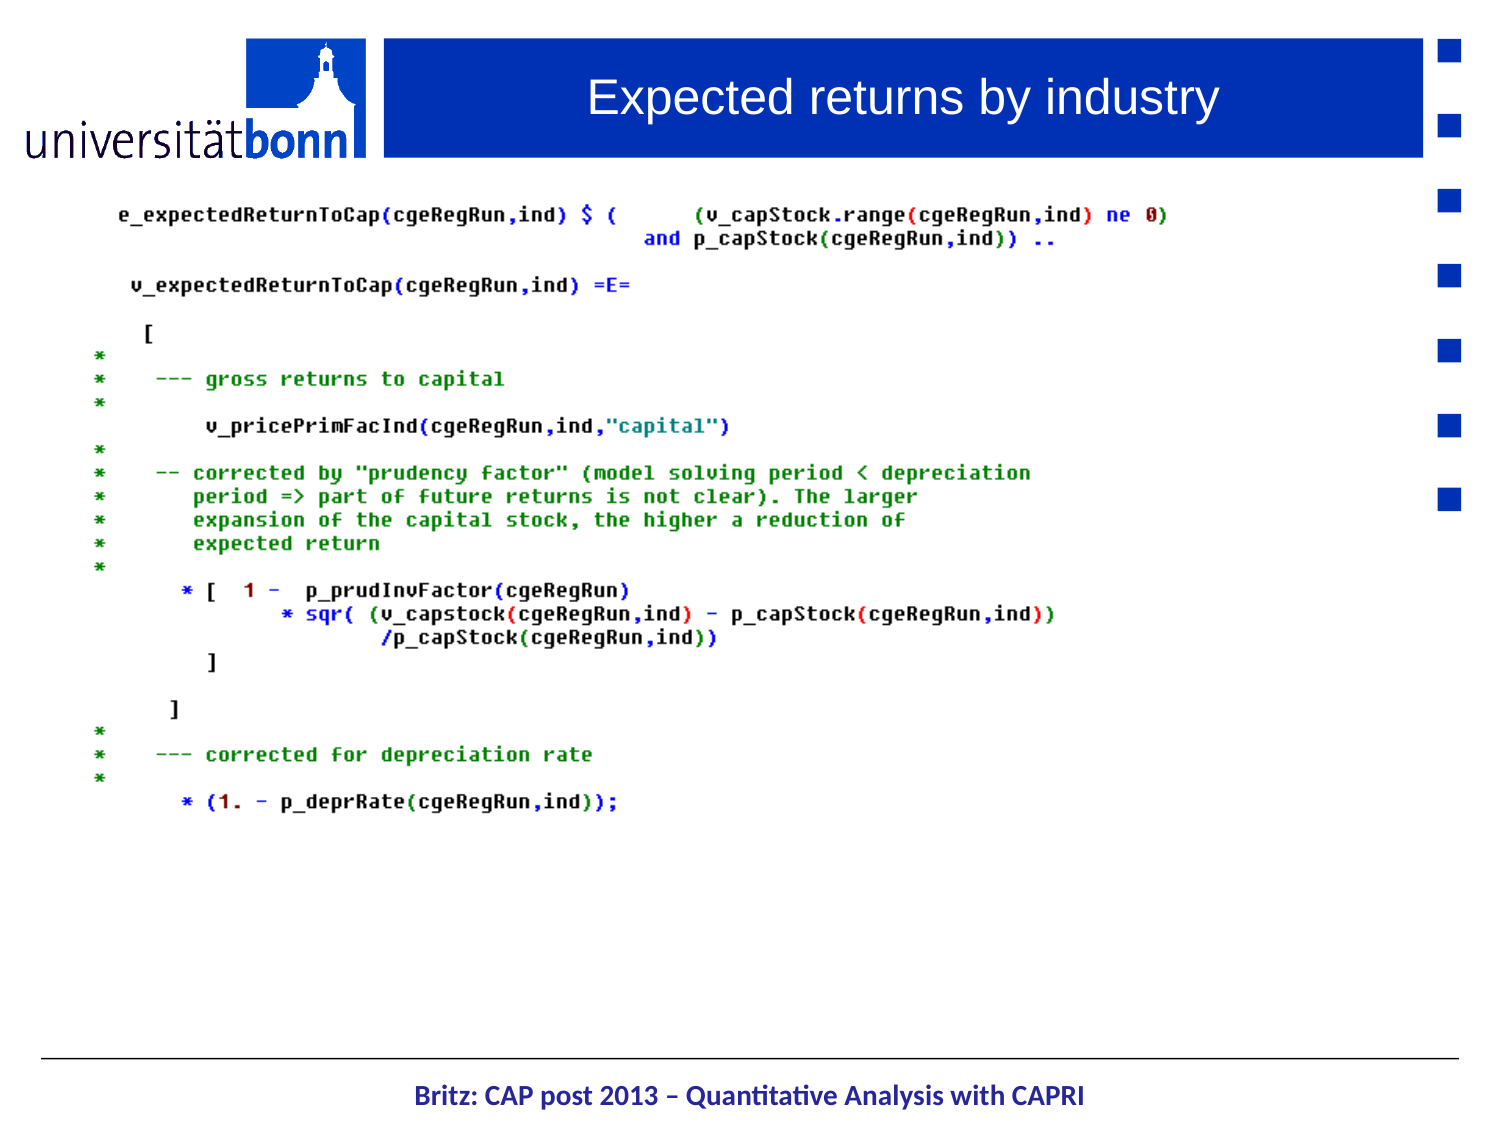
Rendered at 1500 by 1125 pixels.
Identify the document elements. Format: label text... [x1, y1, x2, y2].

picture [82, 192, 1194, 832]
picture [24, 36, 368, 160]
title Expected returns by industry [383, 38, 1424, 158]
footer Britz: CAP post 2013 – Quantitative Analysis with CAPRI [40, 1070, 1460, 1107]
